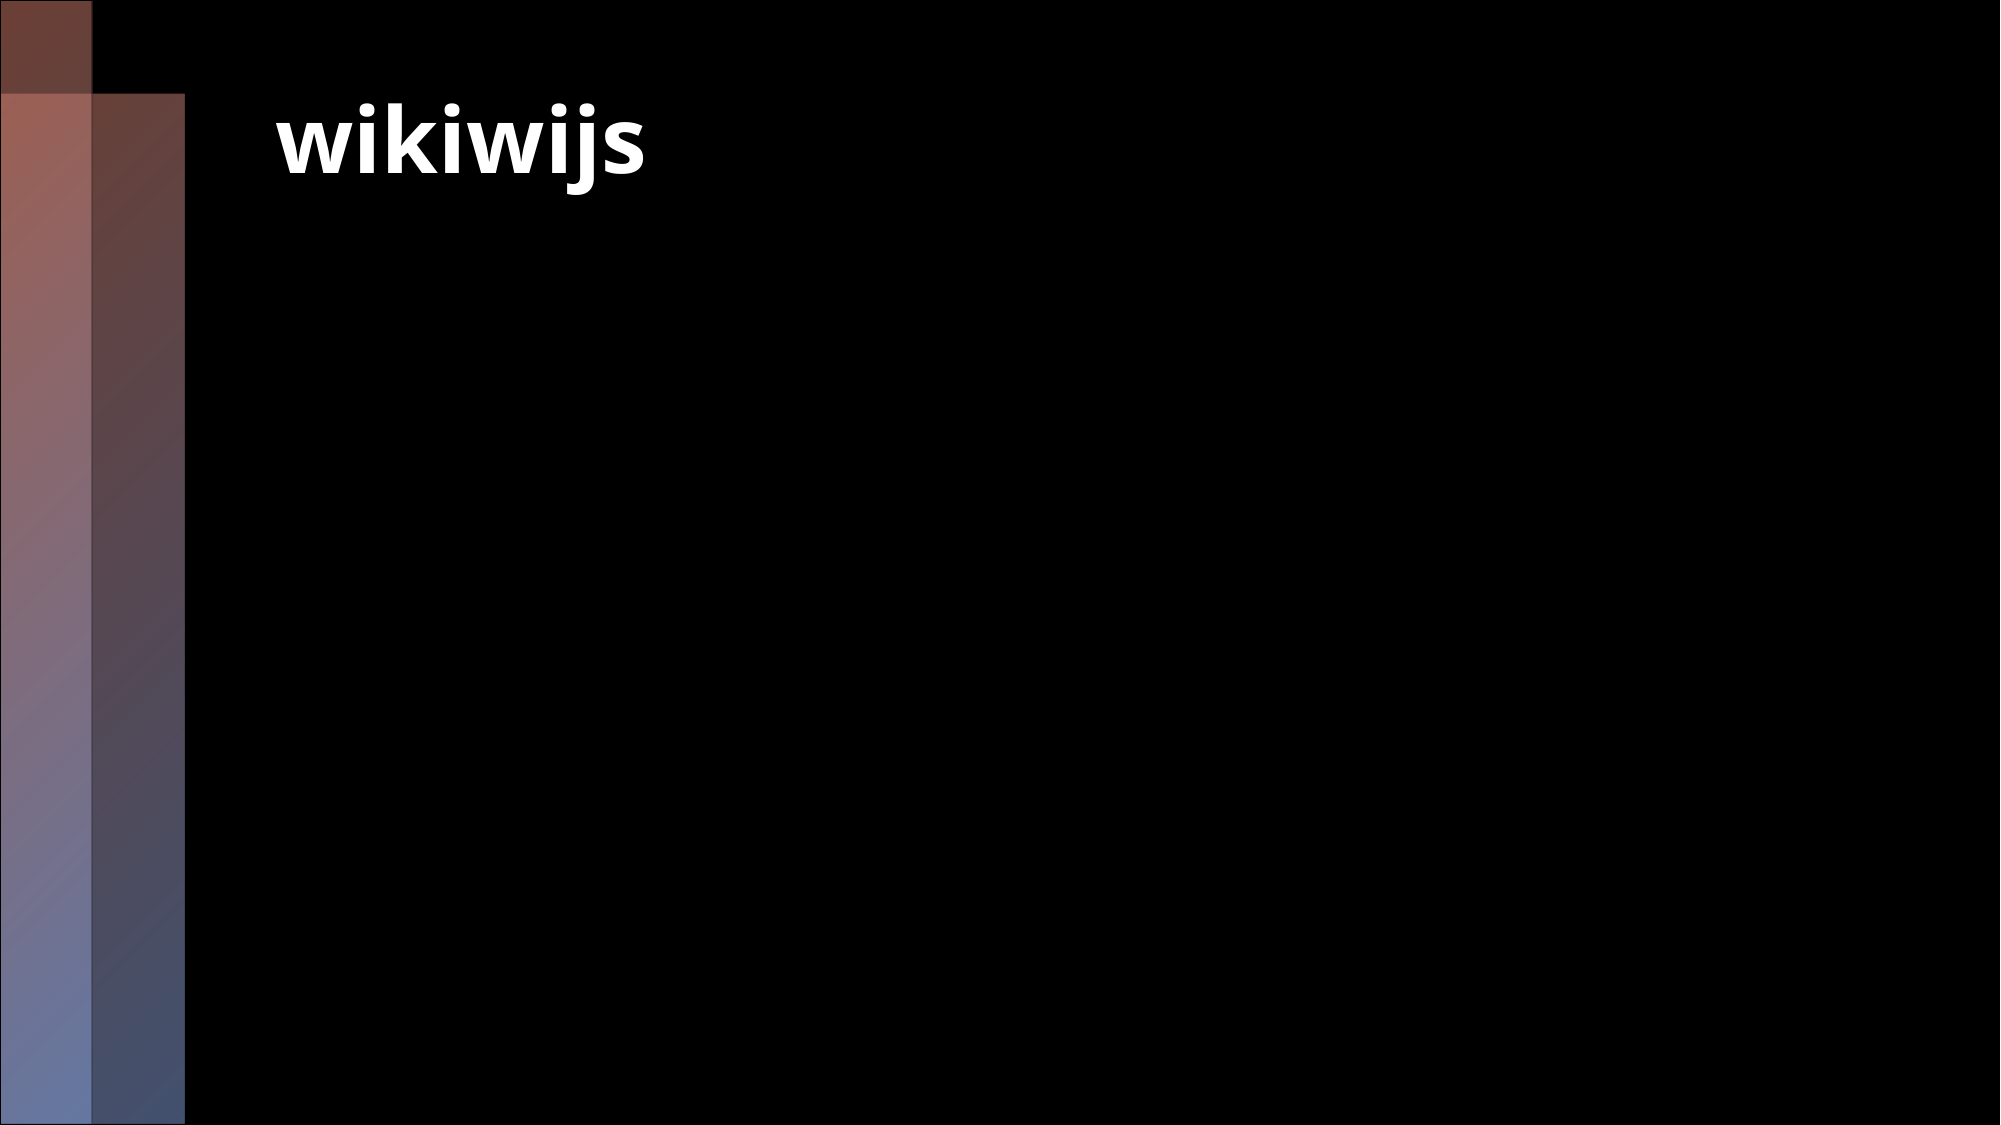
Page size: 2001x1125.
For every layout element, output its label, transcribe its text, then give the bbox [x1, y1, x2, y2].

title wikiwijs [260, 74, 1817, 329]
